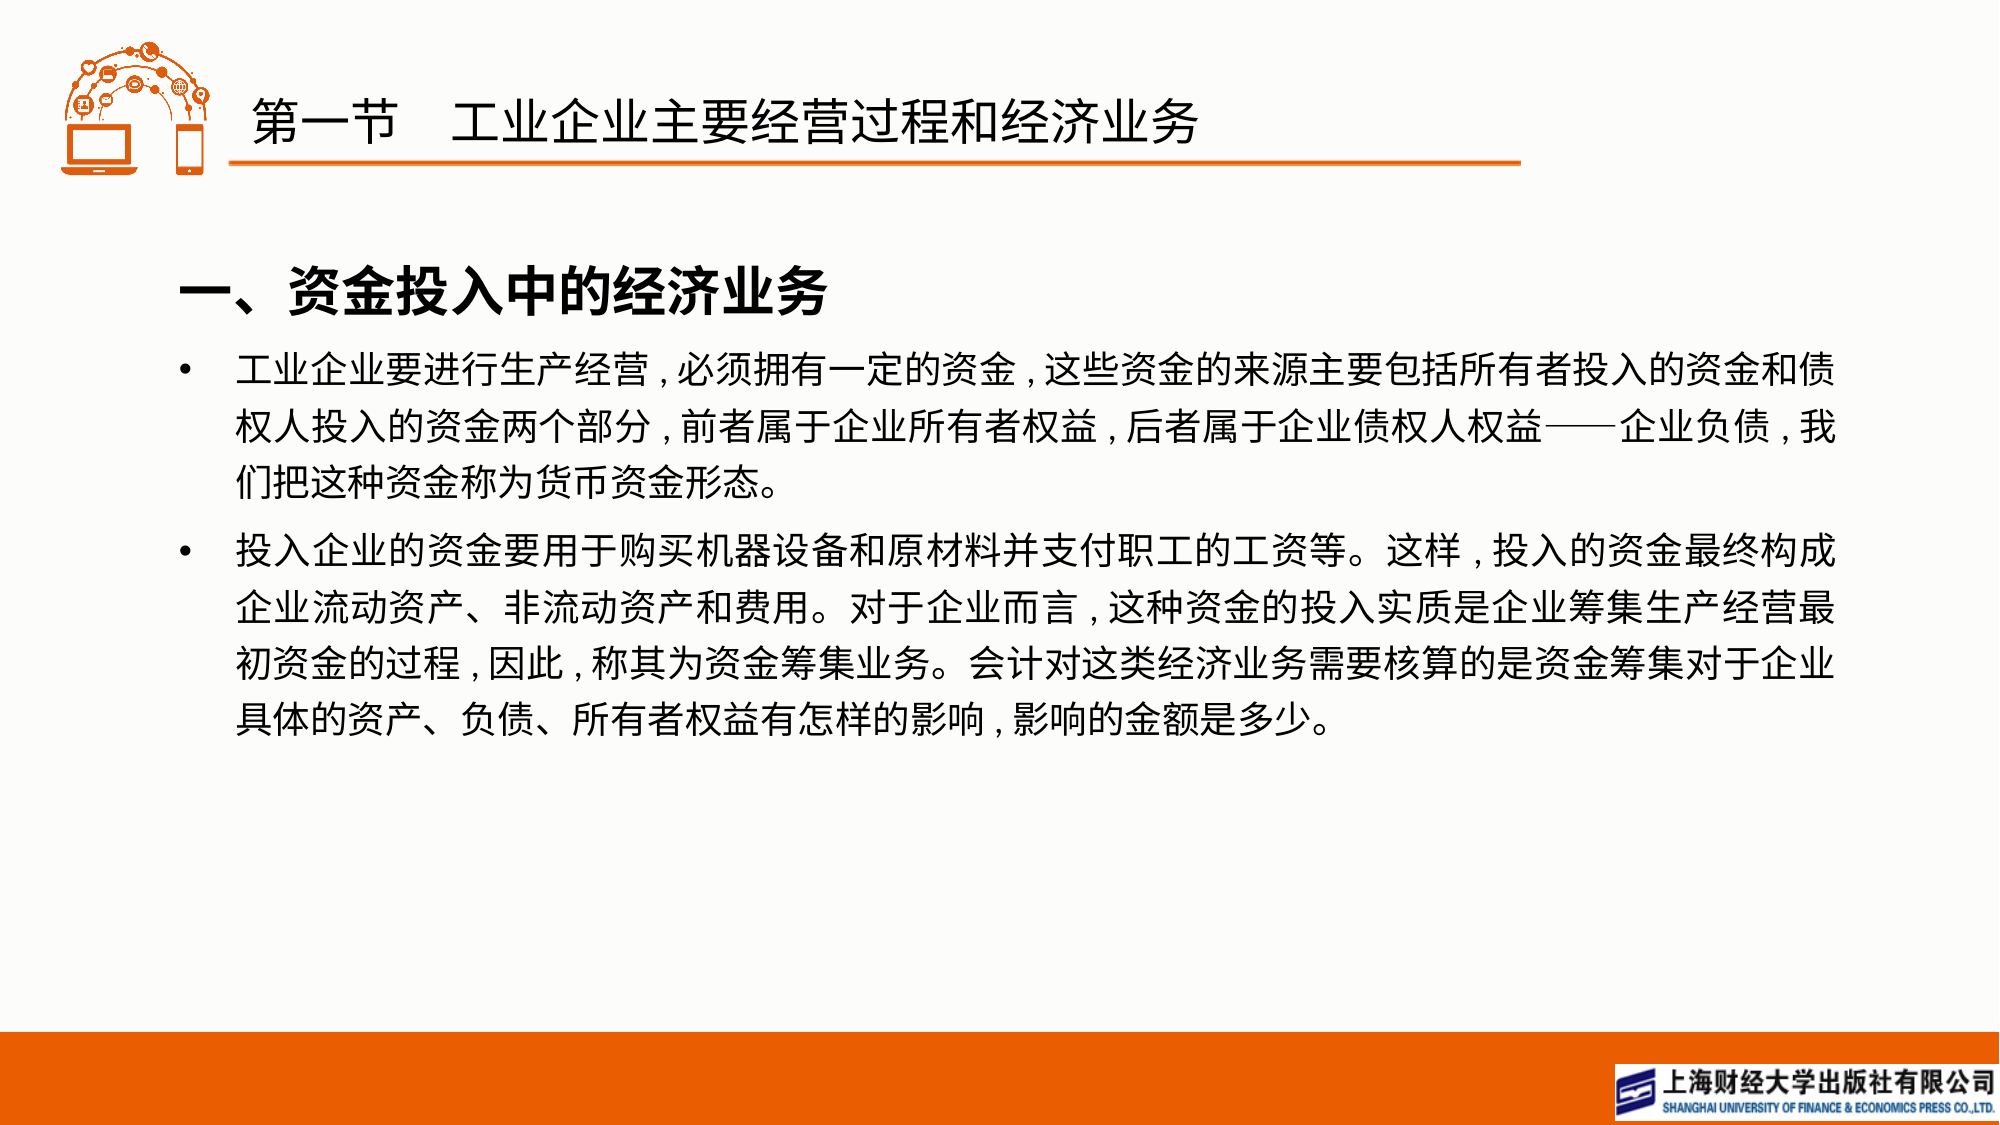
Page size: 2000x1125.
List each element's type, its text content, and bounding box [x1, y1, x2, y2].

title 第一节 工业企业主要经营过程和经济业务 [235, 82, 1605, 189]
picture [0, 0, 2000, 1125]
list 一、资金投入中的经济业务 工业企业要进行生产经营,必须拥有一定的资金,这些资金的来源主要包括所有者投入的资金和债权人投入的资金两个部分,前者属于企业所有者权益,后者属于企业债权人权益——企业负债,我们把这种资金称为货币资金形态。 投入企业的资金要用于购买机器设备和原材料并支付职工的工资等。这样,投入的资金最终构成企业流动资产、非流动资产和费用。对于企业而言,这种资金的投入实质是企业筹集生产经营最初资金的过程,因此,称其为资金筹集业务。会计对这类经济业务需要核算的是资金筹集对于企业具体的资产、负债、所有者权益有怎样的影响,影响的金额是多少。 [163, 227, 1852, 1049]
